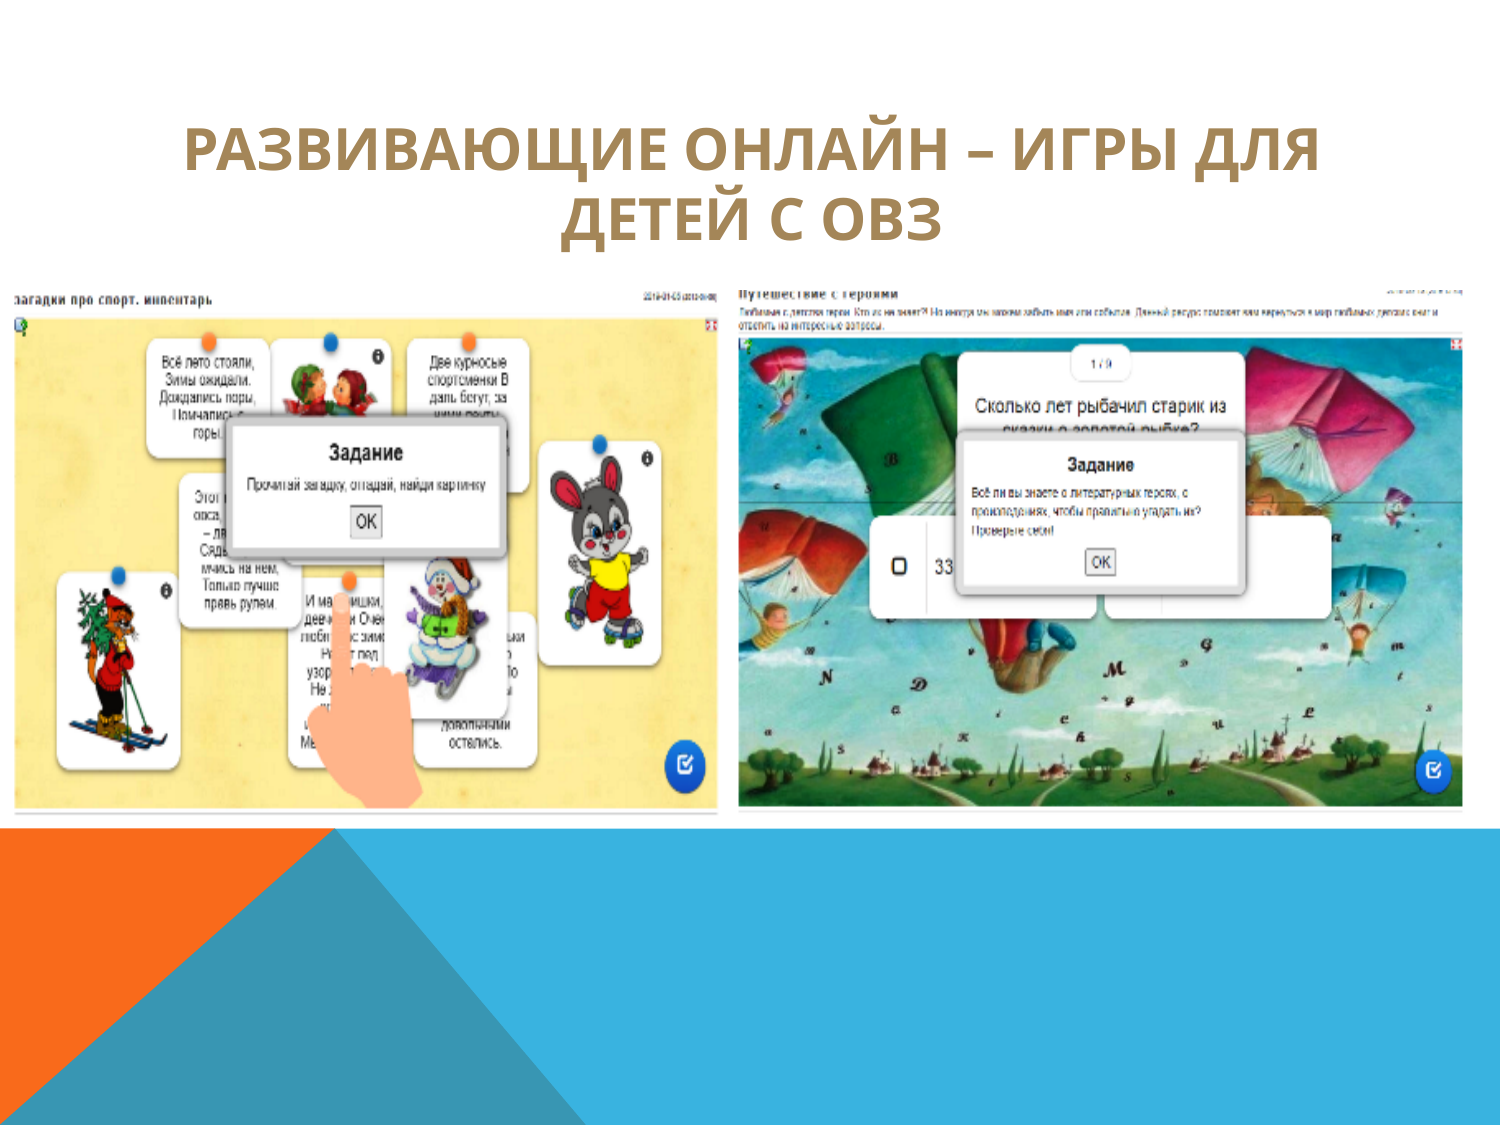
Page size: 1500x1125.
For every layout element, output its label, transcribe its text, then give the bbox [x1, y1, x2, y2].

title Развивающие Онлайн – игры для детей с ОВЗ [135, 137, 1370, 228]
picture [0, 290, 1471, 826]
